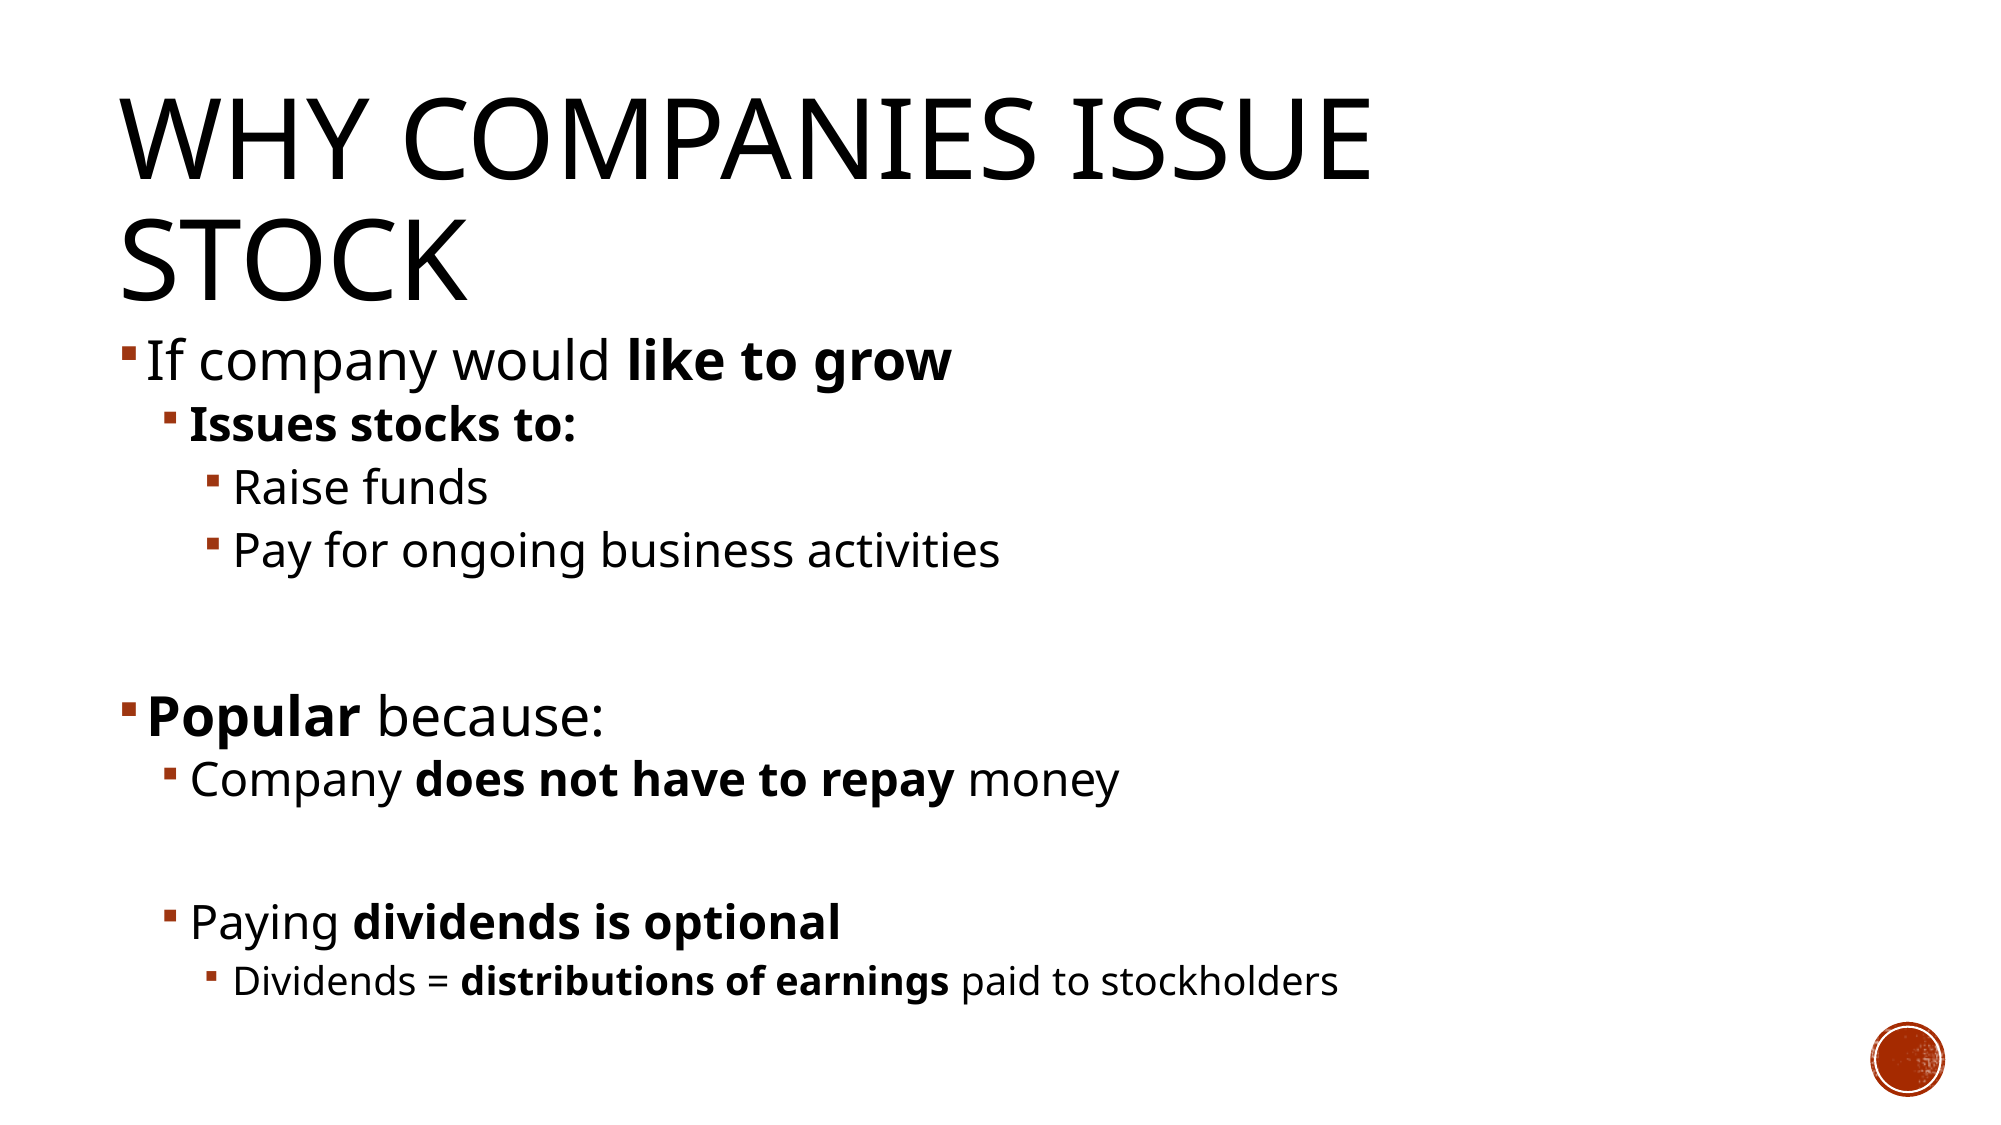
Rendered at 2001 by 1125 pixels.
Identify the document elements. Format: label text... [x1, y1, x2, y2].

title Why Companies Issue Stock [103, 71, 1754, 325]
list If company would like to grow Issues stocks to: Raise funds Pay for ongoing business activities Popular because: Company does not have to repay money Paying dividends is optional Dividends = distributions of earnings paid to stockholders [103, 325, 1826, 1013]
